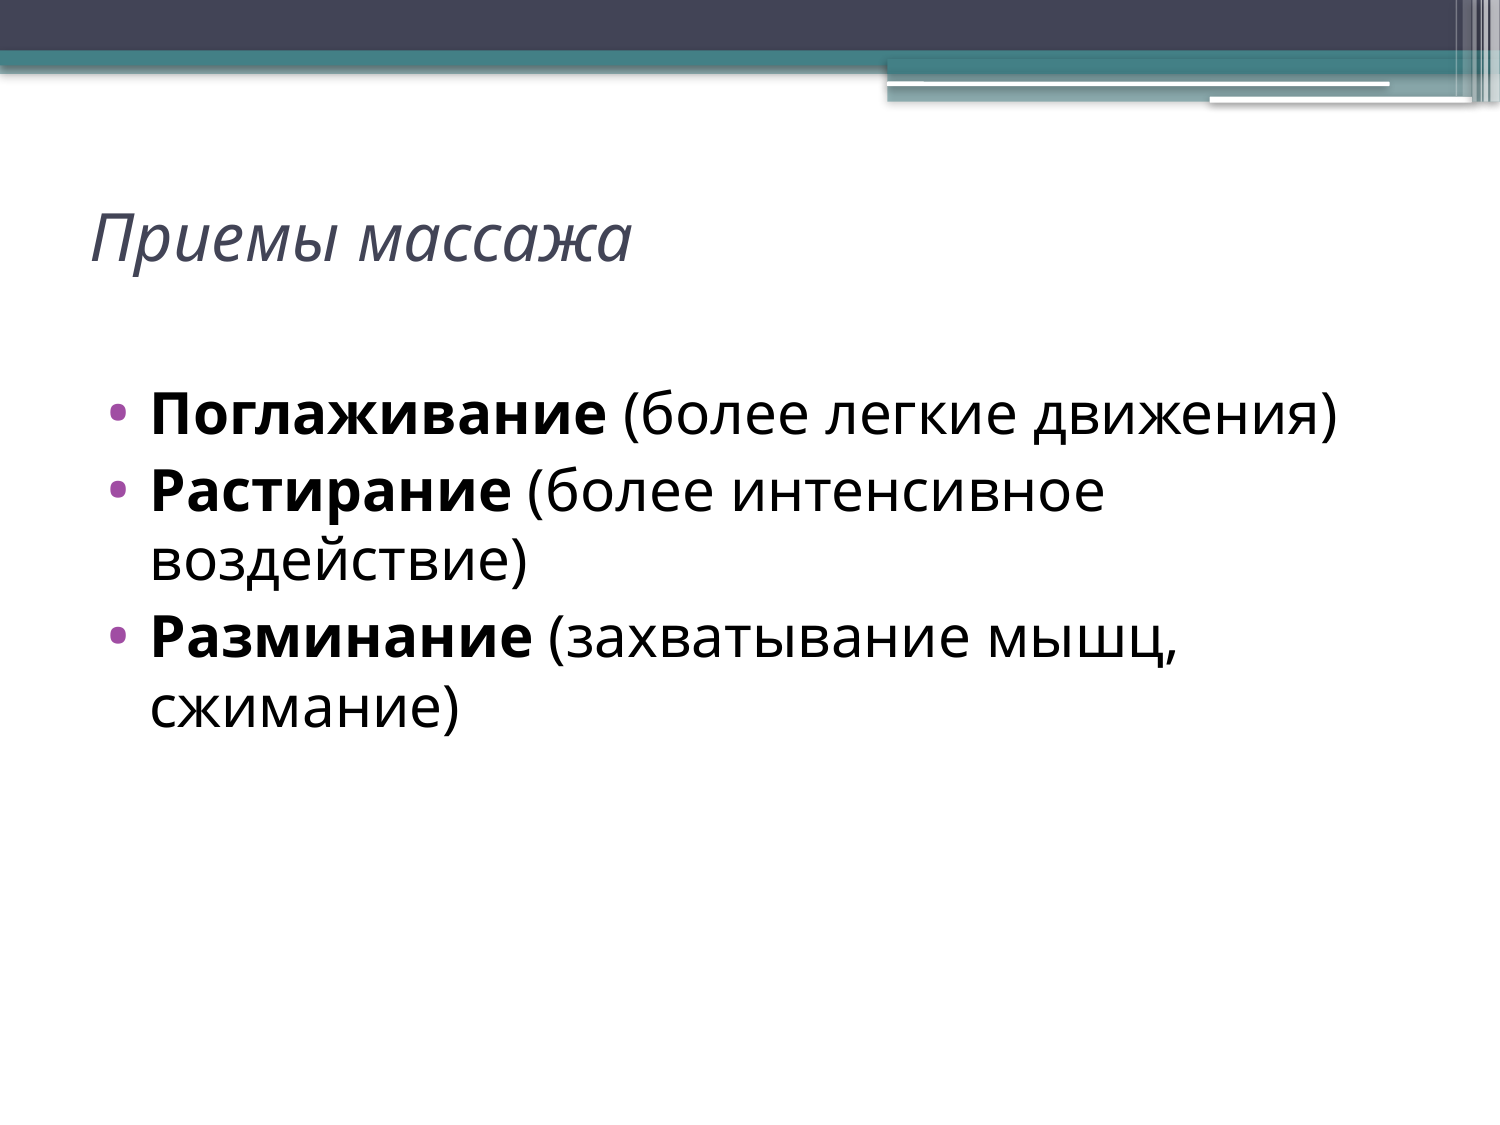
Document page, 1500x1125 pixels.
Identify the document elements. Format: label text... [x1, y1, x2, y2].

title Приемы массажа [75, 187, 1425, 363]
list Поглаживание (более легкие движения) Растирание (более интенсивное воздействие) Разминание (захватывание мышц, сжимание) [75, 368, 1425, 1079]
